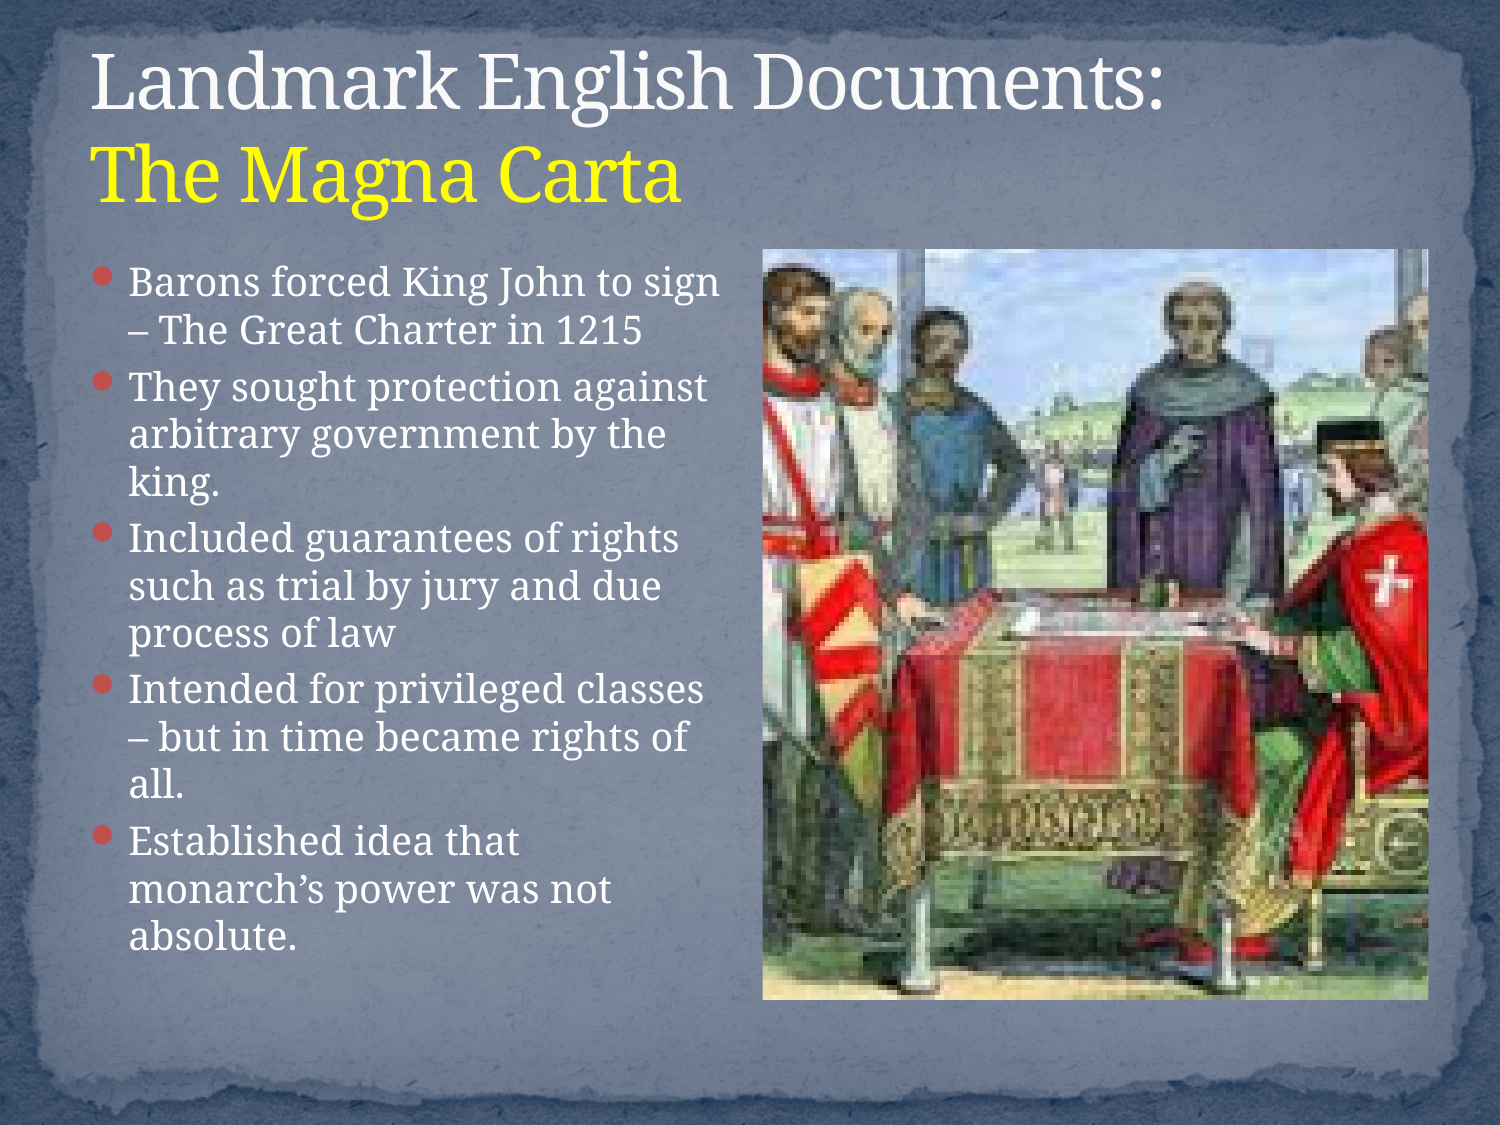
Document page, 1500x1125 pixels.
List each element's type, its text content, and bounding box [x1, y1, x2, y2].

list Barons forced King John to sign – The Great Charter in 1215 They sought protection against arbitrary government by the king. Included guarantees of rights such as trial by jury and due process of law Intended for privileged classes – but in time became rights of all. Established idea that monarch’s power was not absolute. [75, 249, 741, 1000]
title Landmark English Documents: The Magna Carta [74, 24, 1425, 225]
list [765, 252, 1426, 998]
